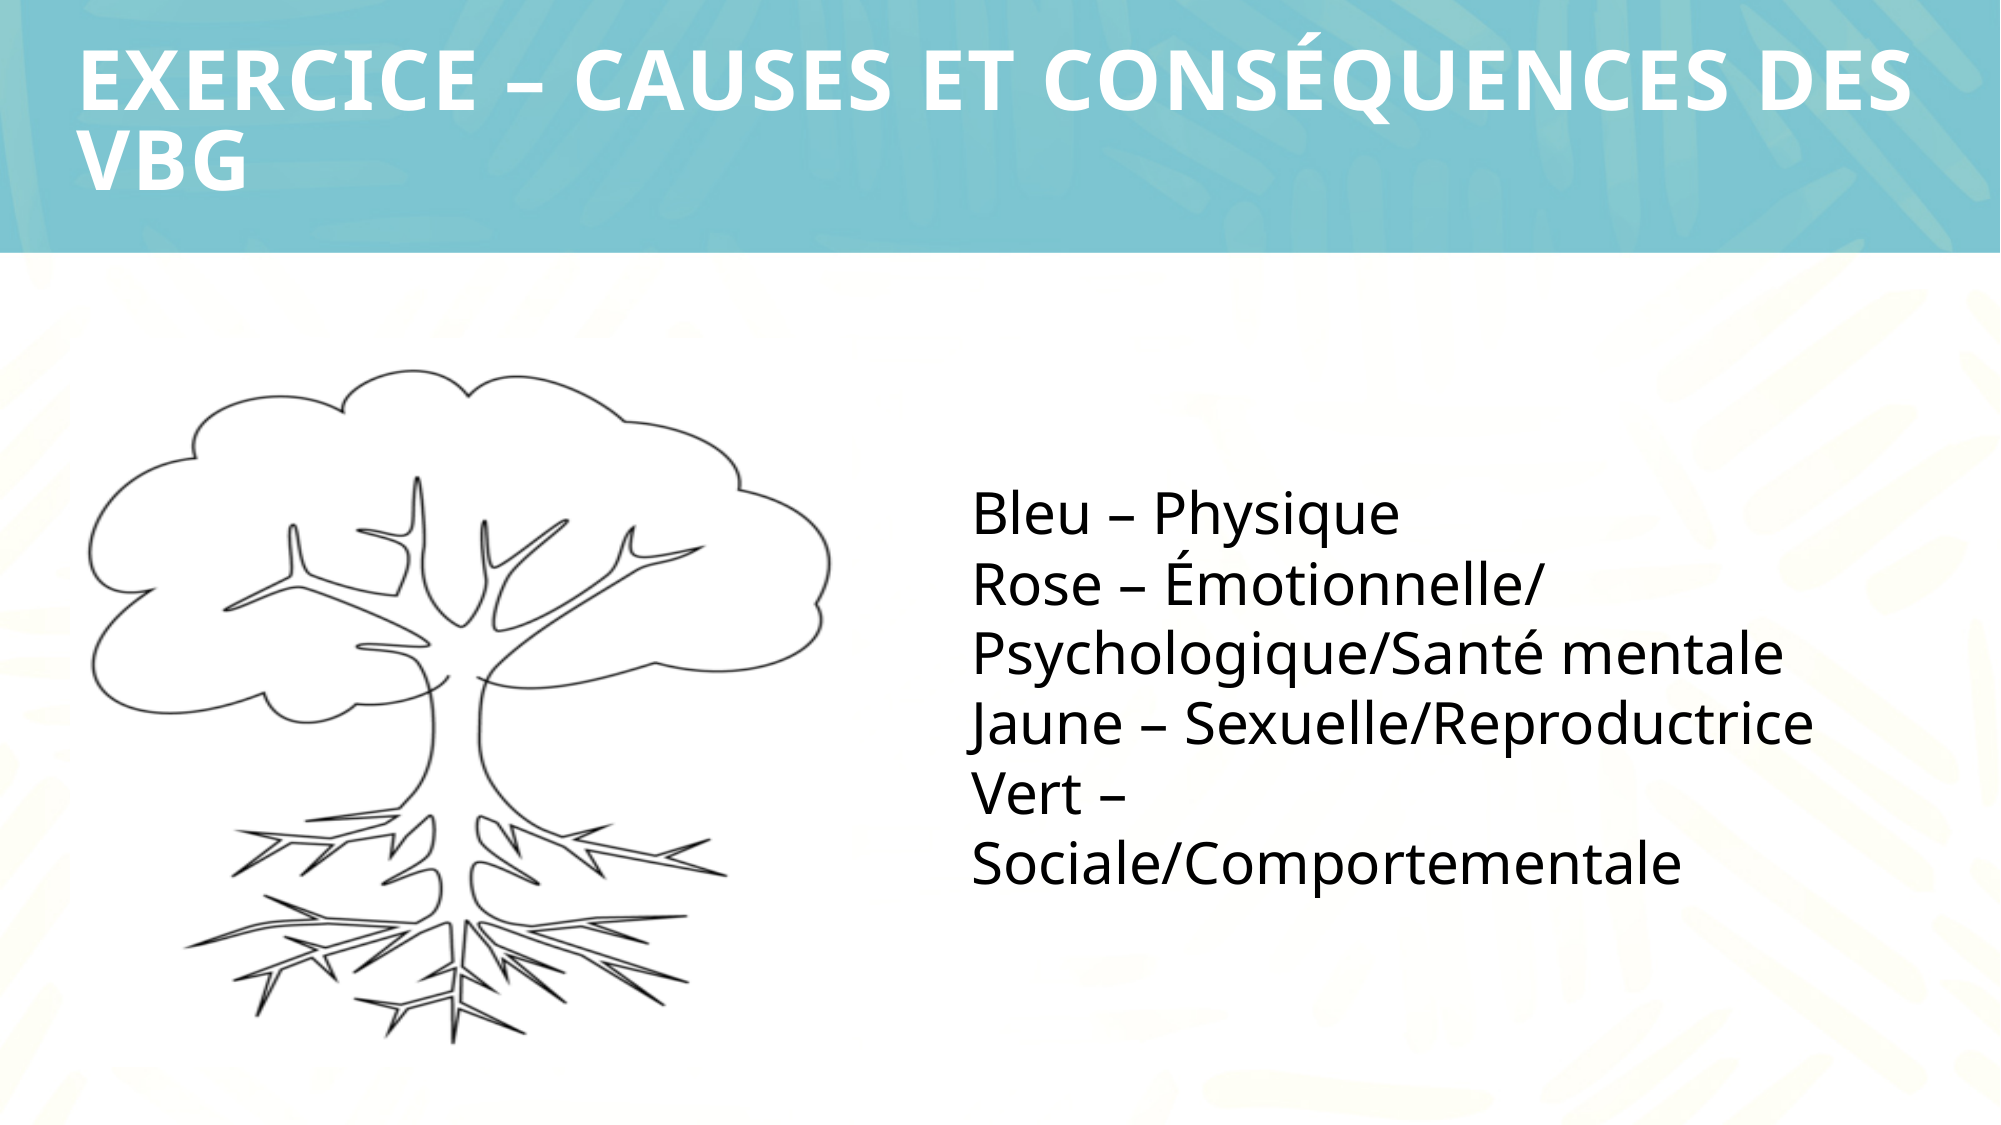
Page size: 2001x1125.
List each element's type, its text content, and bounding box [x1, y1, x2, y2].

title EXERCICE – Causes et conséquences des VBG [61, 33, 2000, 220]
picture [0, 0, 2000, 1125]
text_box Bleu – Physique Rose – Émotionnelle/ Psychologique/Santé mentale Jaune – Sexuelle/Reproductrice Vert – Sociale/Comportementale [956, 469, 1858, 904]
